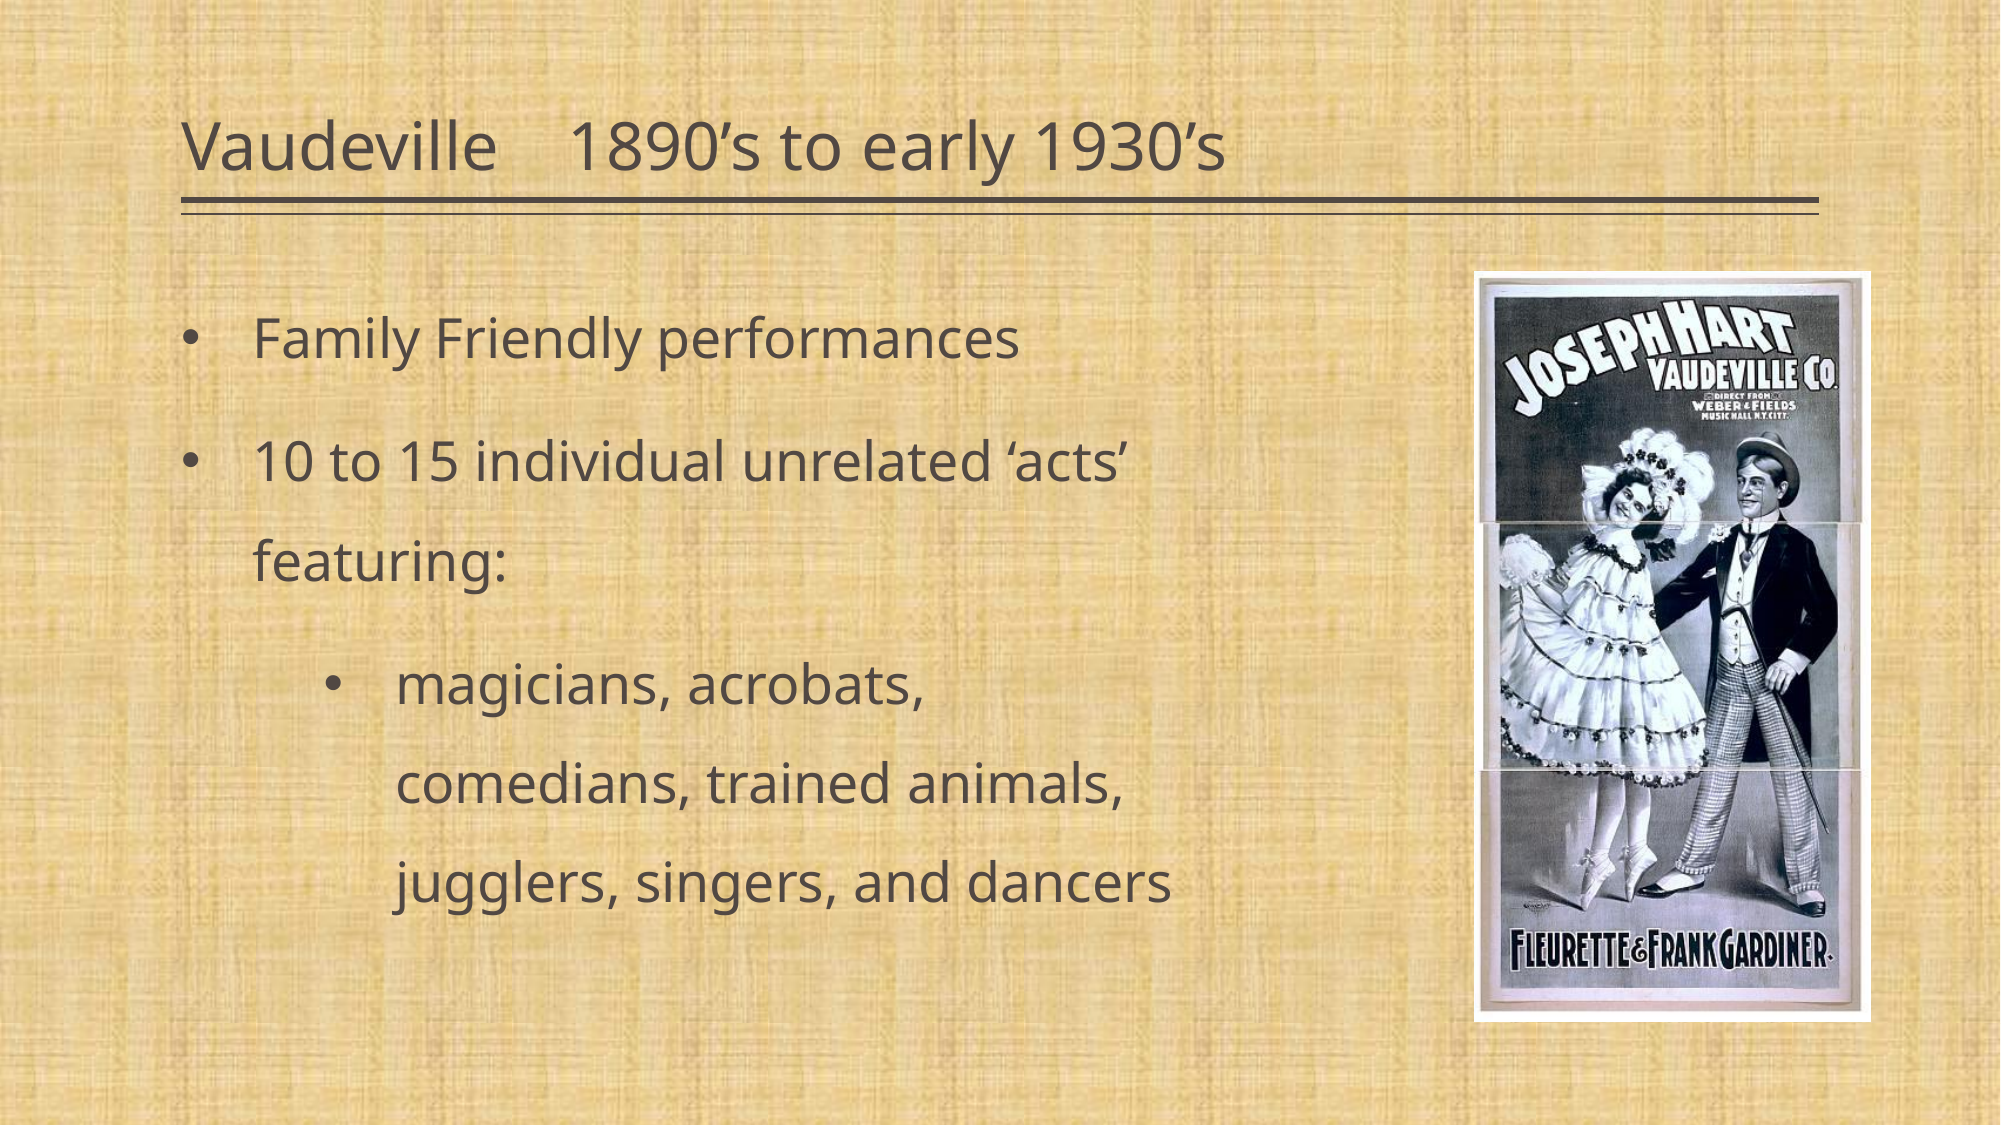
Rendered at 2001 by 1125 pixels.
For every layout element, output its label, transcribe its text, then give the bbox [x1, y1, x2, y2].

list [1474, 271, 1871, 1022]
title Vaudeville 1890’s to early 1930’s [181, 12, 1819, 193]
picture [0, 0, 2001, 1125]
list Family Friendly performances 10 to 15 individual unrelated ‘acts’ featuring: magicians, acrobats, comedians, trained animals, jugglers, singers, and dancers [181, 262, 1185, 1022]
